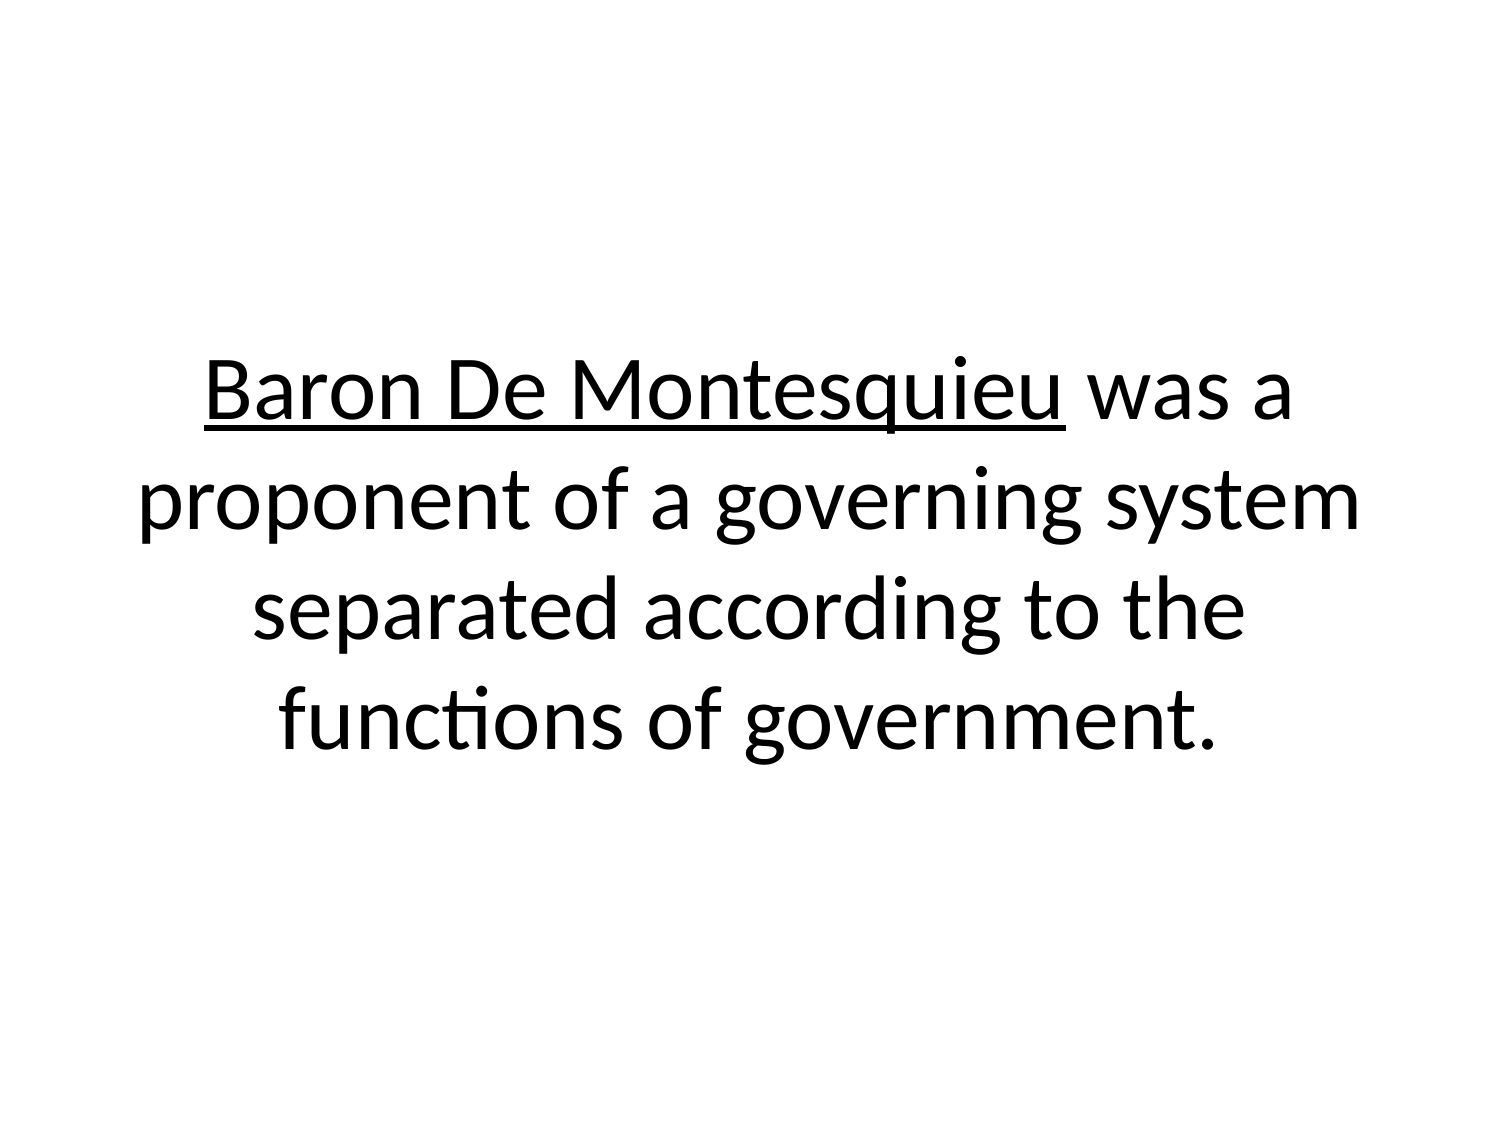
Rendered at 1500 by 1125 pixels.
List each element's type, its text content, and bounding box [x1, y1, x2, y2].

title Baron De Montesquieu was a proponent of a governing system separated according to the functions of government. [74, 44, 1426, 1051]
